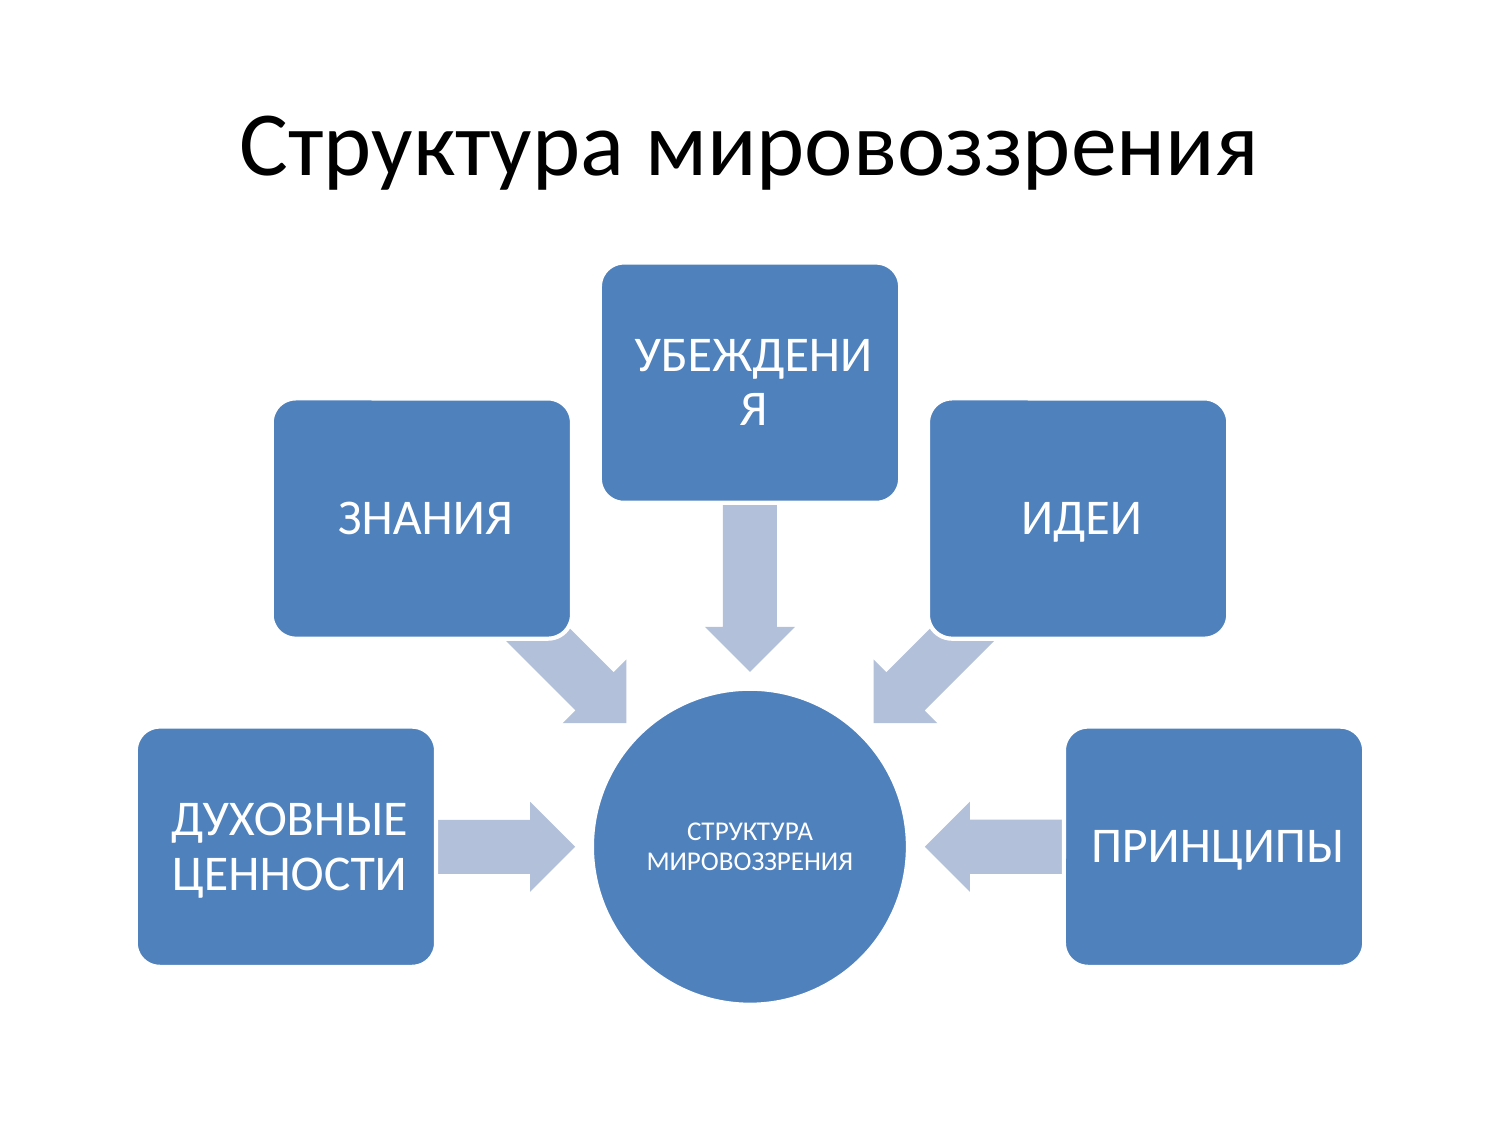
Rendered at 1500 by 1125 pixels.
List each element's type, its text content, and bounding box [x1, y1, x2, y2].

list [74, 262, 1426, 1006]
title Структура мировоззрения [75, 45, 1425, 233]
